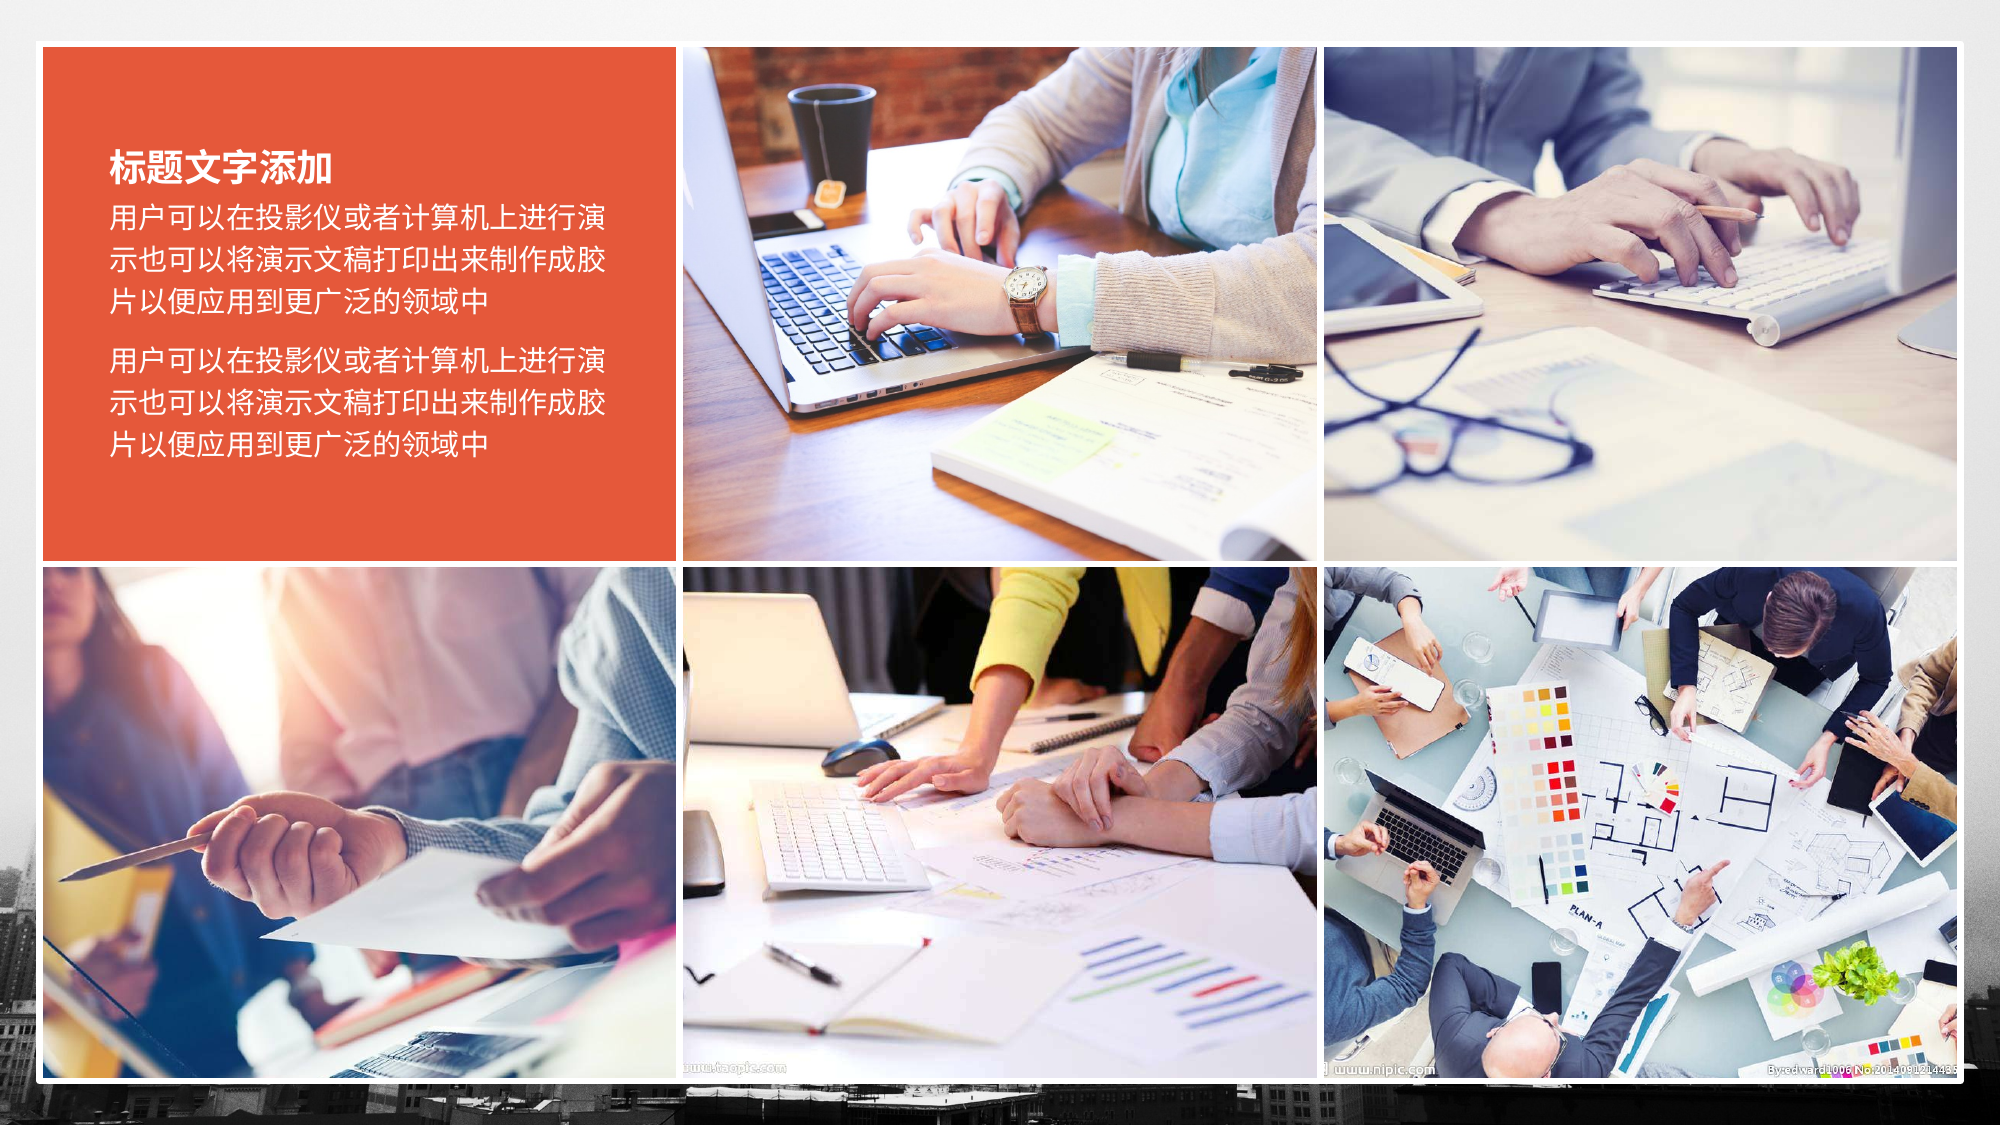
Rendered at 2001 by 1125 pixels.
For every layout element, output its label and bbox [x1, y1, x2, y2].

picture [0, 0, 2000, 1125]
text_box [94, 127, 625, 470]
text_box [39, 43, 680, 563]
